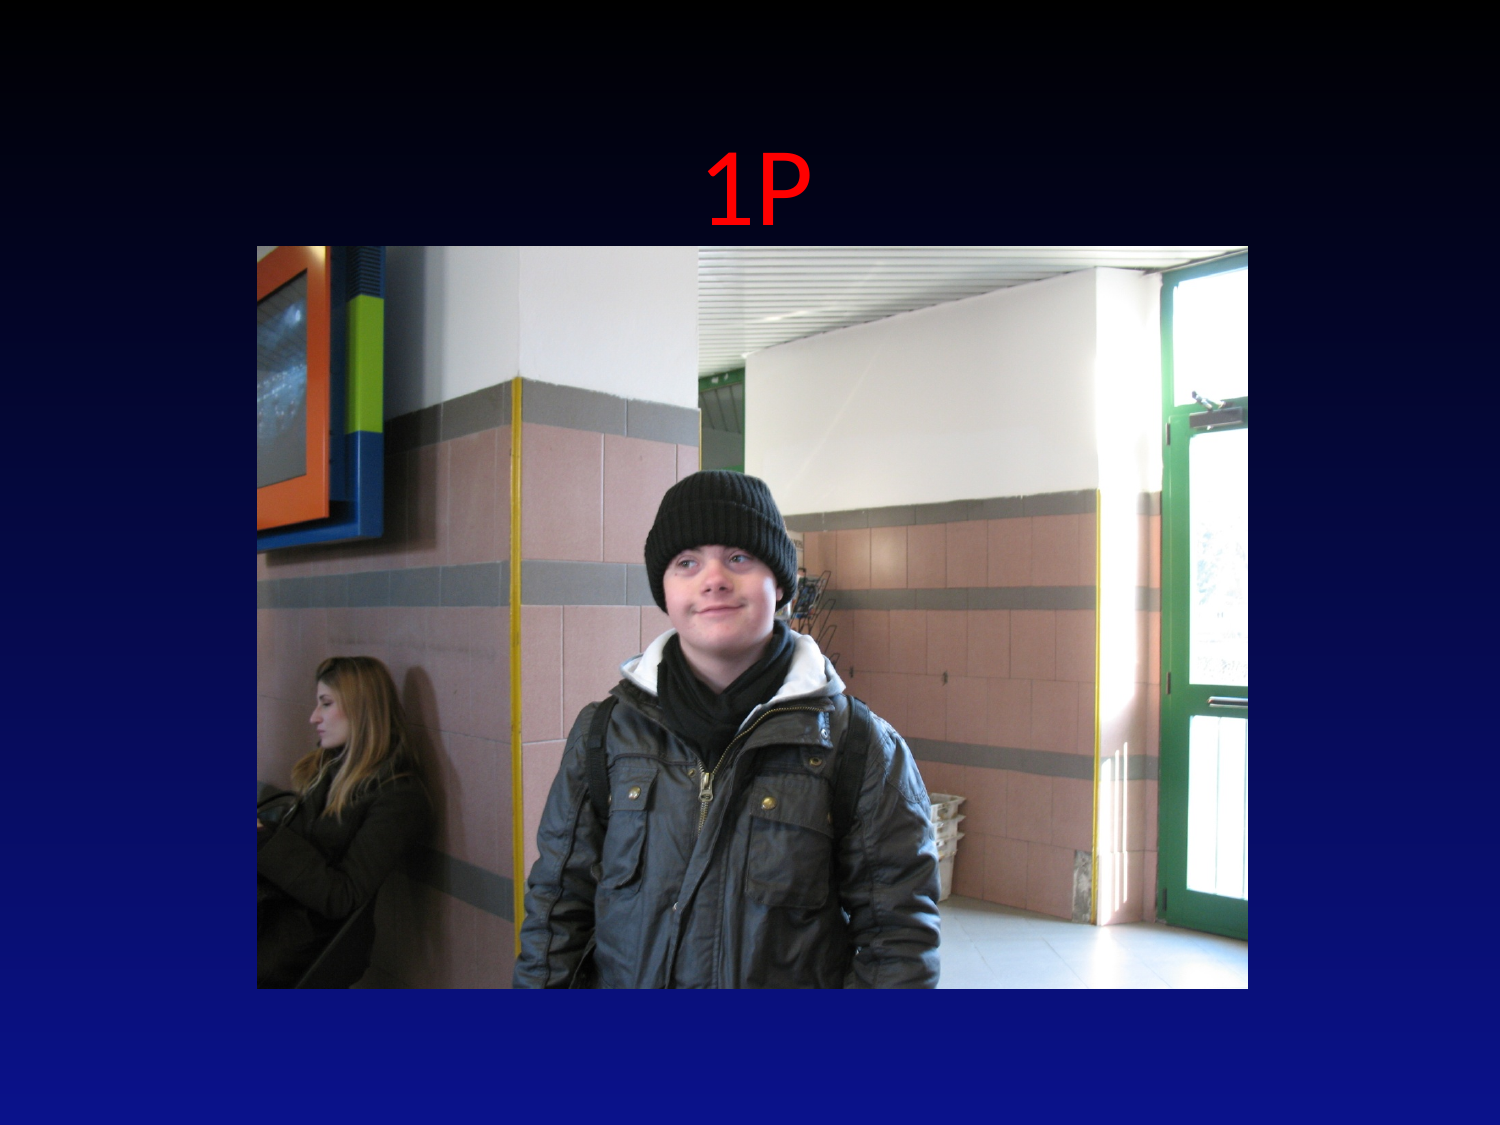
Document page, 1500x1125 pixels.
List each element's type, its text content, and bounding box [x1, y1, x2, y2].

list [257, 245, 1248, 989]
text_box 1P [269, 105, 1243, 244]
